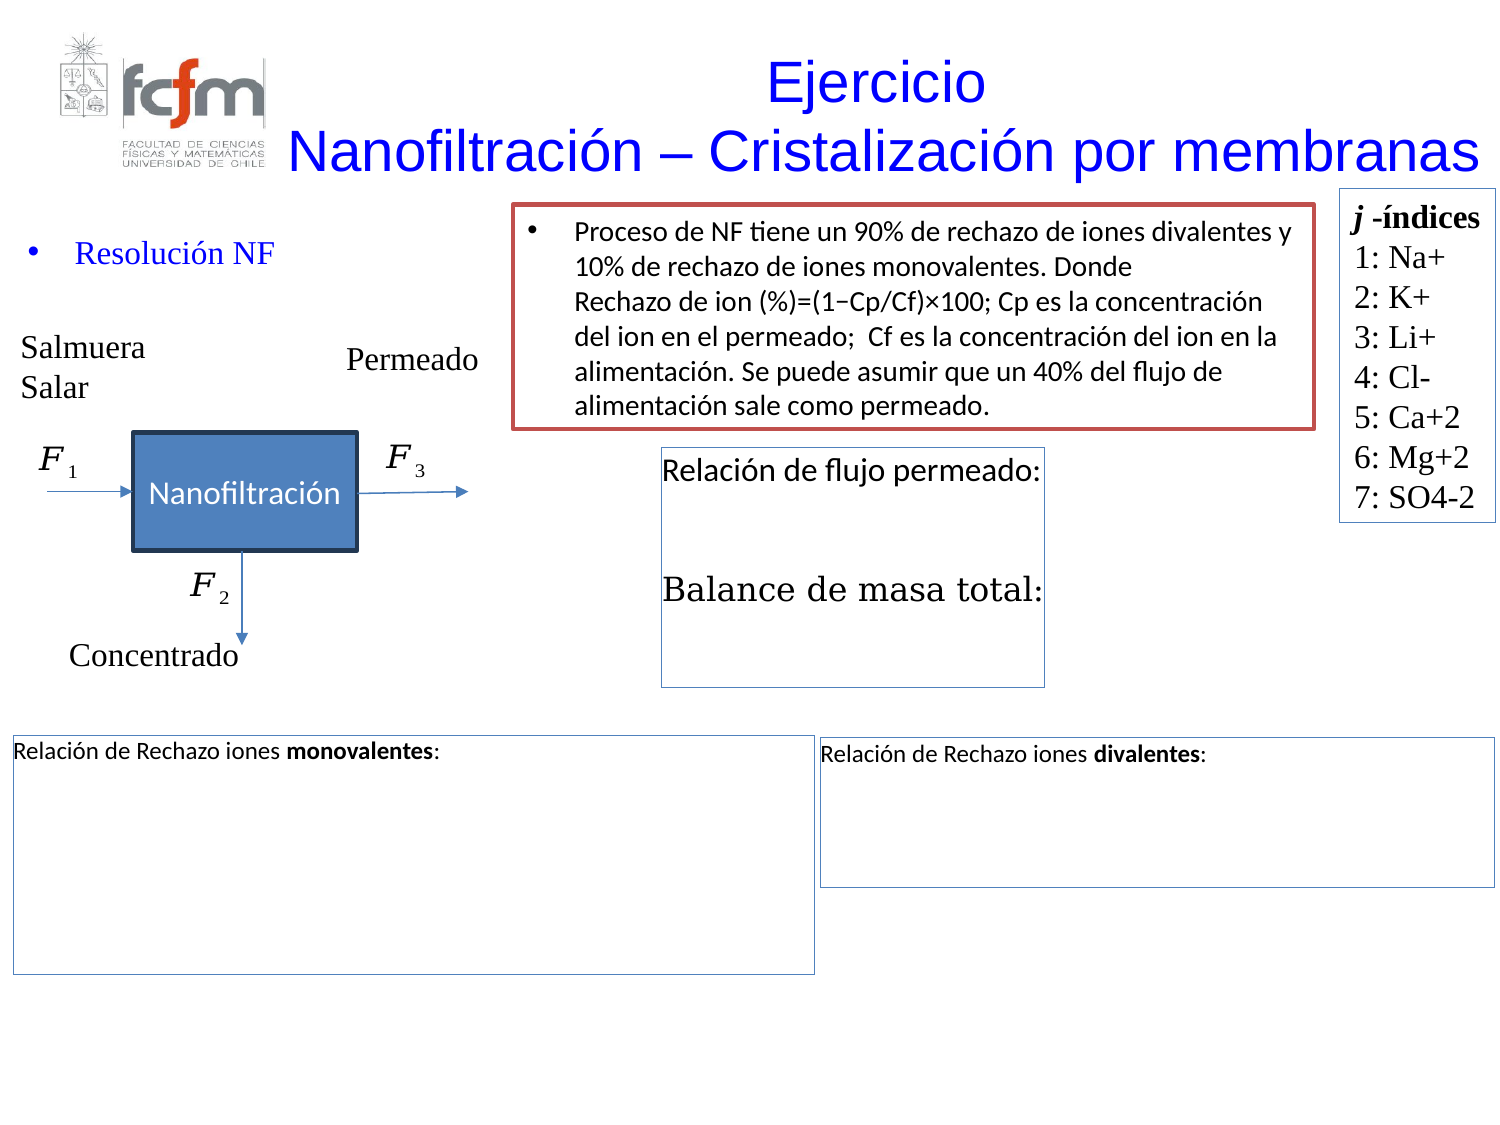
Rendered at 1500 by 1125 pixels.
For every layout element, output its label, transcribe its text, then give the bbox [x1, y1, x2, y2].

text_box j -índices 1: Na+ 2: K+ 3: Li+ 4: Cl- 5: Ca+2 6: Mg+2 7: SO4-2 [1339, 188, 1496, 523]
text_box Permeado [331, 329, 495, 385]
text_box Nanofiltración [131, 430, 359, 553]
text_box Resolución NF [12, 223, 511, 279]
text_box Ejercicio Nanofiltración – Cristalización por membranas [430, 19, 1323, 209]
text_box Concentrado [54, 625, 255, 681]
text_box Proceso de NF tiene un 90% de rechazo de iones divalentes y 10% de rechazo de iones monovalentes. Donde Rechazo de ion (%)=(1−Cp/​Cf​​)×100; Cp​ es la concentración del ion en el permeado; Cf​ es la concentración del ion en la alimentación. Se puede asumir que un 40% del flujo de alimentación sale como permeado. [511, 202, 1316, 431]
text_box Salmuera Salar [5, 318, 161, 413]
